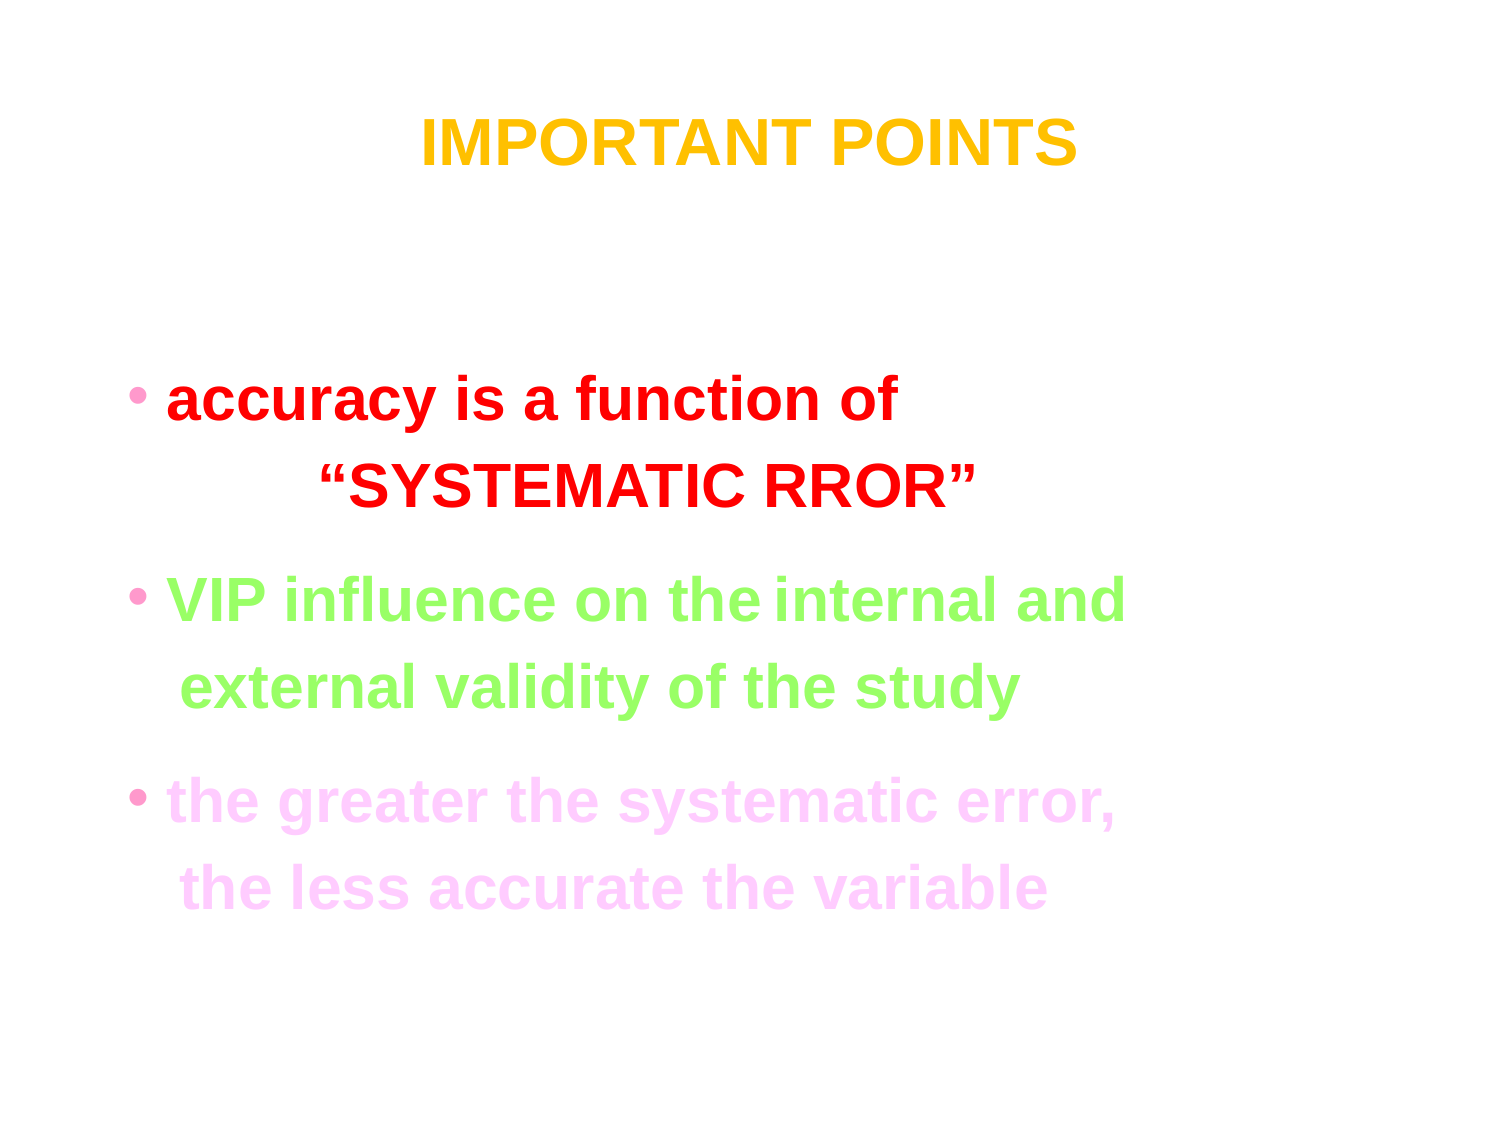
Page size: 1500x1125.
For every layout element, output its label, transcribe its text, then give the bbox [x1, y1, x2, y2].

title IMPORTANT POINTS [75, 45, 1425, 233]
list accuracy is a function of “SYSTEMATIC RROR” VIP influence on the internal and external validity of the study the greater the systematic error, the less accurate the variable [112, 350, 1388, 975]
